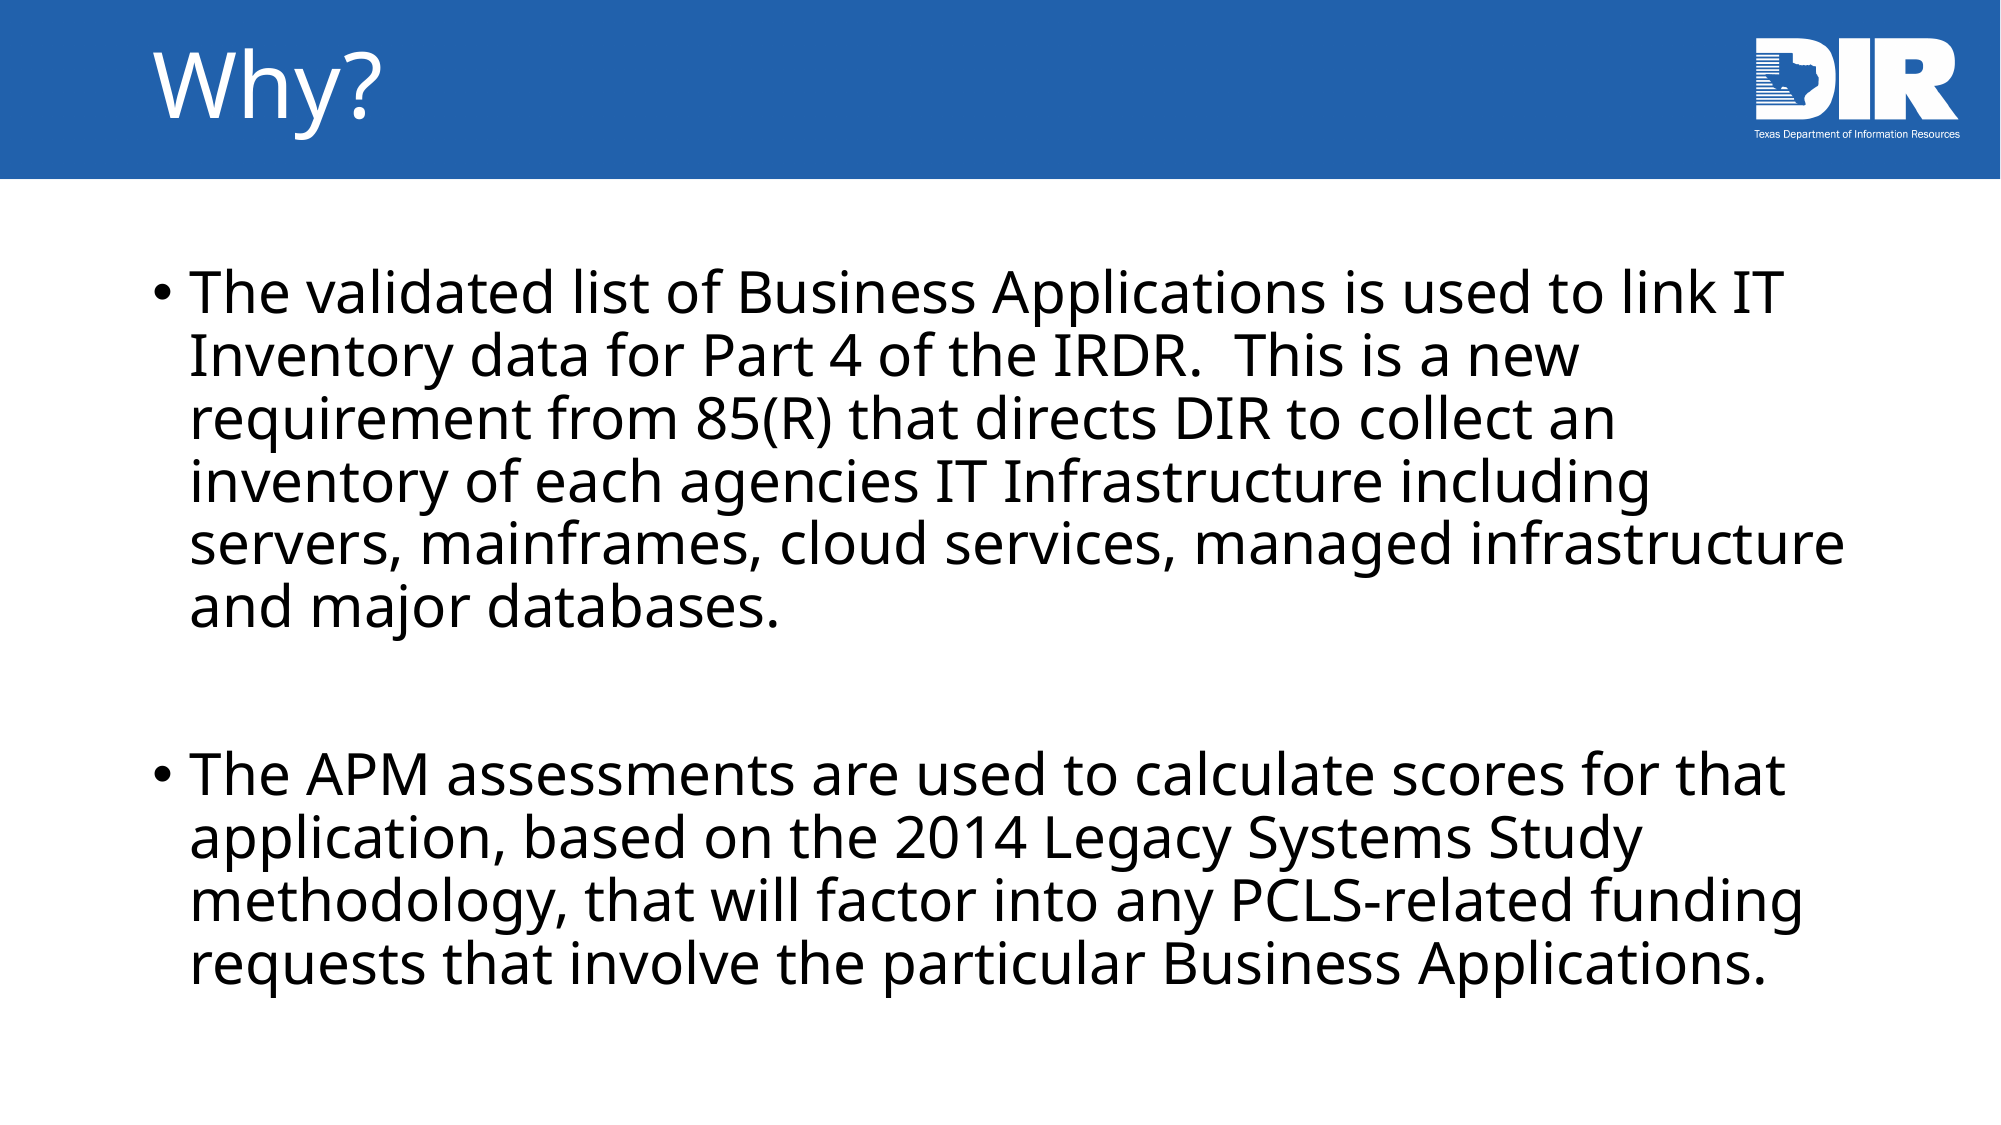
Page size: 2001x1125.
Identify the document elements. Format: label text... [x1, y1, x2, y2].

title Why? [137, 0, 1863, 179]
list The validated list of Business Applications is used to link IT Inventory data for Part 4 of the IRDR. This is a new requirement from 85(R) that directs DIR to collect an inventory of each agencies IT Infrastructure including servers, mainframes, cloud services, managed infrastructure and major databases. The APM assessments are used to calculate scores for that application, based on the 2014 Legacy Systems Study methodology, that will factor into any PCLS-related funding requests that involve the particular Business Applications. [137, 255, 1863, 1014]
picture [0, 0, 2001, 1125]
